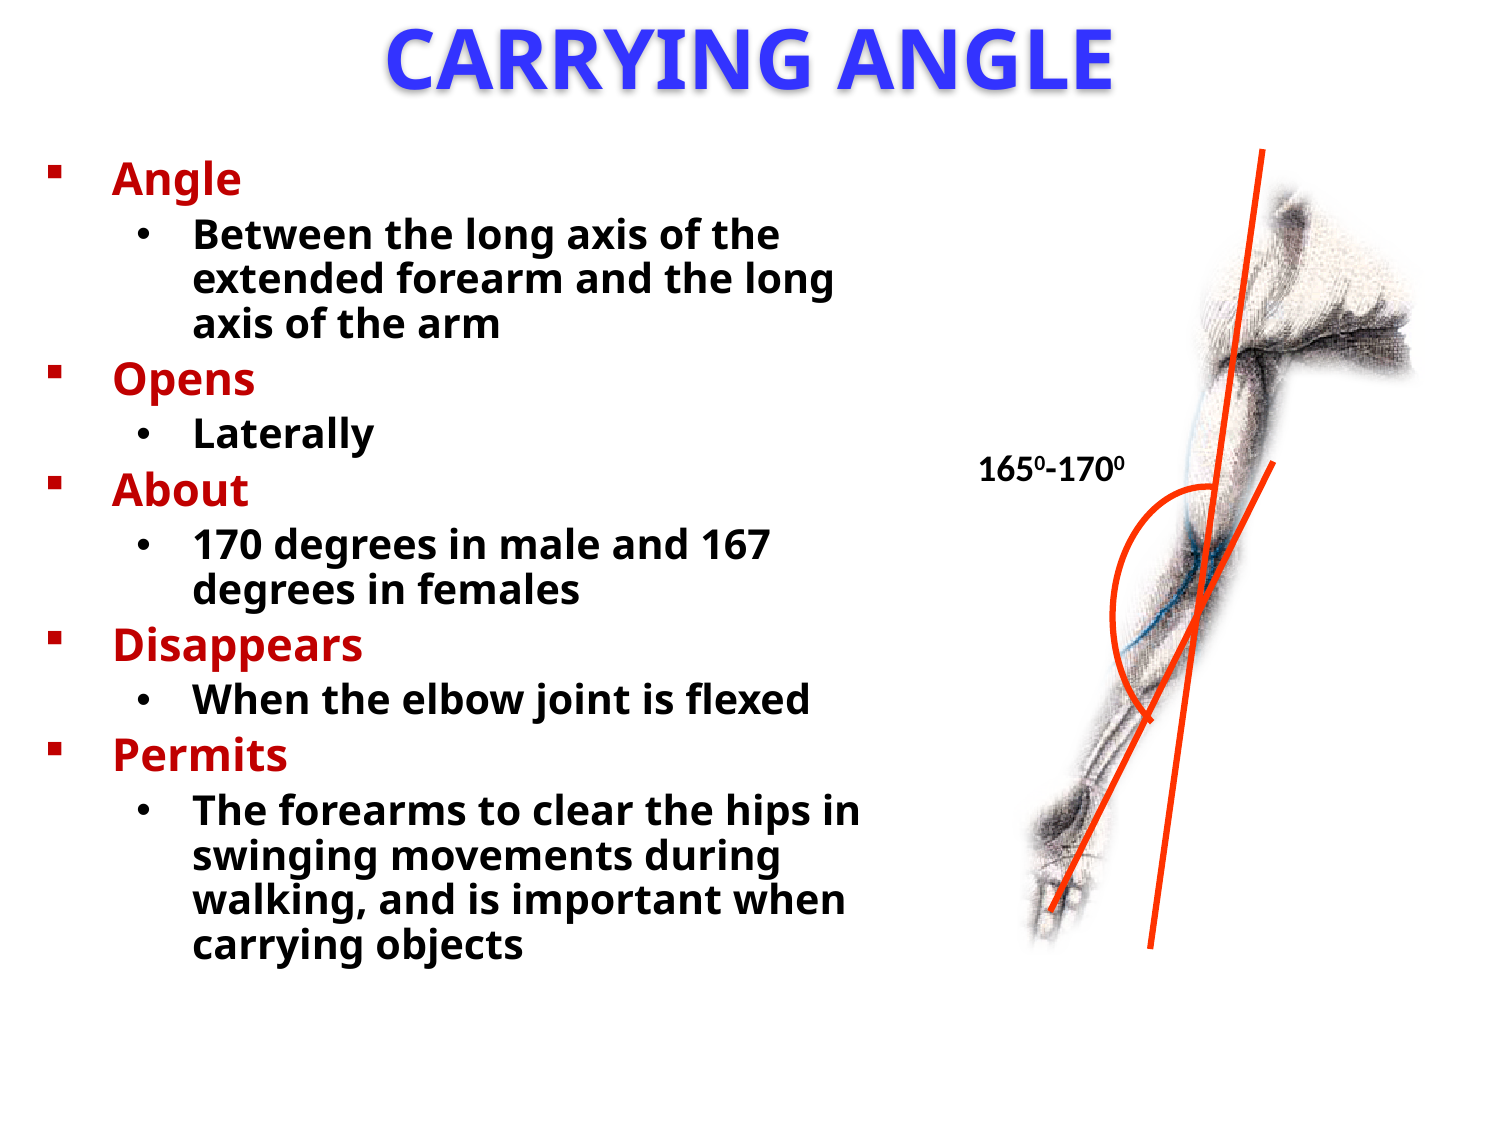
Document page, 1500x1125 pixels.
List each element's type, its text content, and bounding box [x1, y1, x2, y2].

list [962, 148, 1426, 977]
title CARRYING ANGLE [0, 11, 1500, 114]
list Angle Between the long axis of the extended forearm and the long axis of the arm Opens Laterally About 170 degrees in male and 167 degrees in females Disappears When the elbow joint is flexed Permits The forearms to clear the hips in swinging movements during walking, and is important when carrying objects [27, 147, 935, 978]
